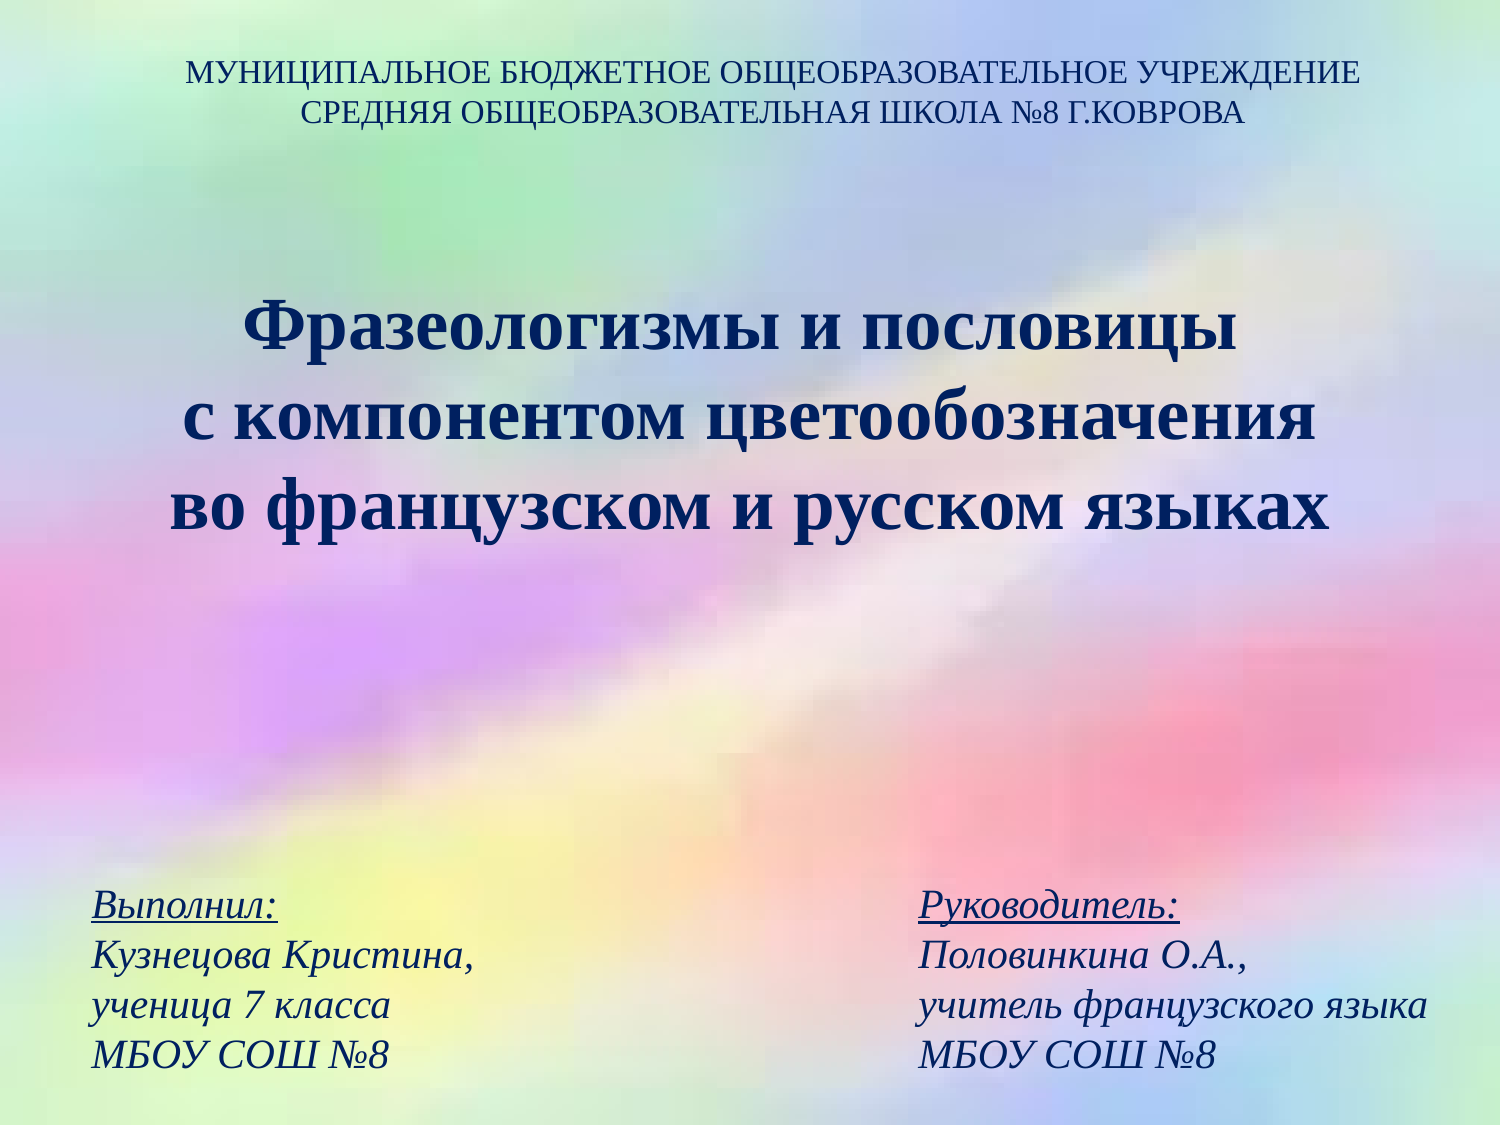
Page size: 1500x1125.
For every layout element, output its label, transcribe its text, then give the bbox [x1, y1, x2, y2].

text_box Руководитель: Половинкина О.А., учитель французского языка МБОУ СОШ №8 [903, 869, 1480, 1085]
text_box Фразеологизмы и пословицы с компонентом цветообозначения во французском и русском языках [88, 267, 1412, 552]
text_box МУНИЦИПАЛЬНОЕ БЮДЖЕТНОЕ ОБЩЕОБРАЗОВАТЕЛЬНОЕ УЧРЕЖДЕНИЕ СРЕДНЯЯ ОБЩЕОБРАЗОВАТЕЛЬНАЯ ШКОЛА №8 Г.КОВРОВА [112, 42, 1435, 138]
text_box Выполнил: Кузнецова Кристина, ученица 7 класса МБОУ СОШ №8 [76, 869, 573, 1085]
picture [0, 0, 1500, 1125]
